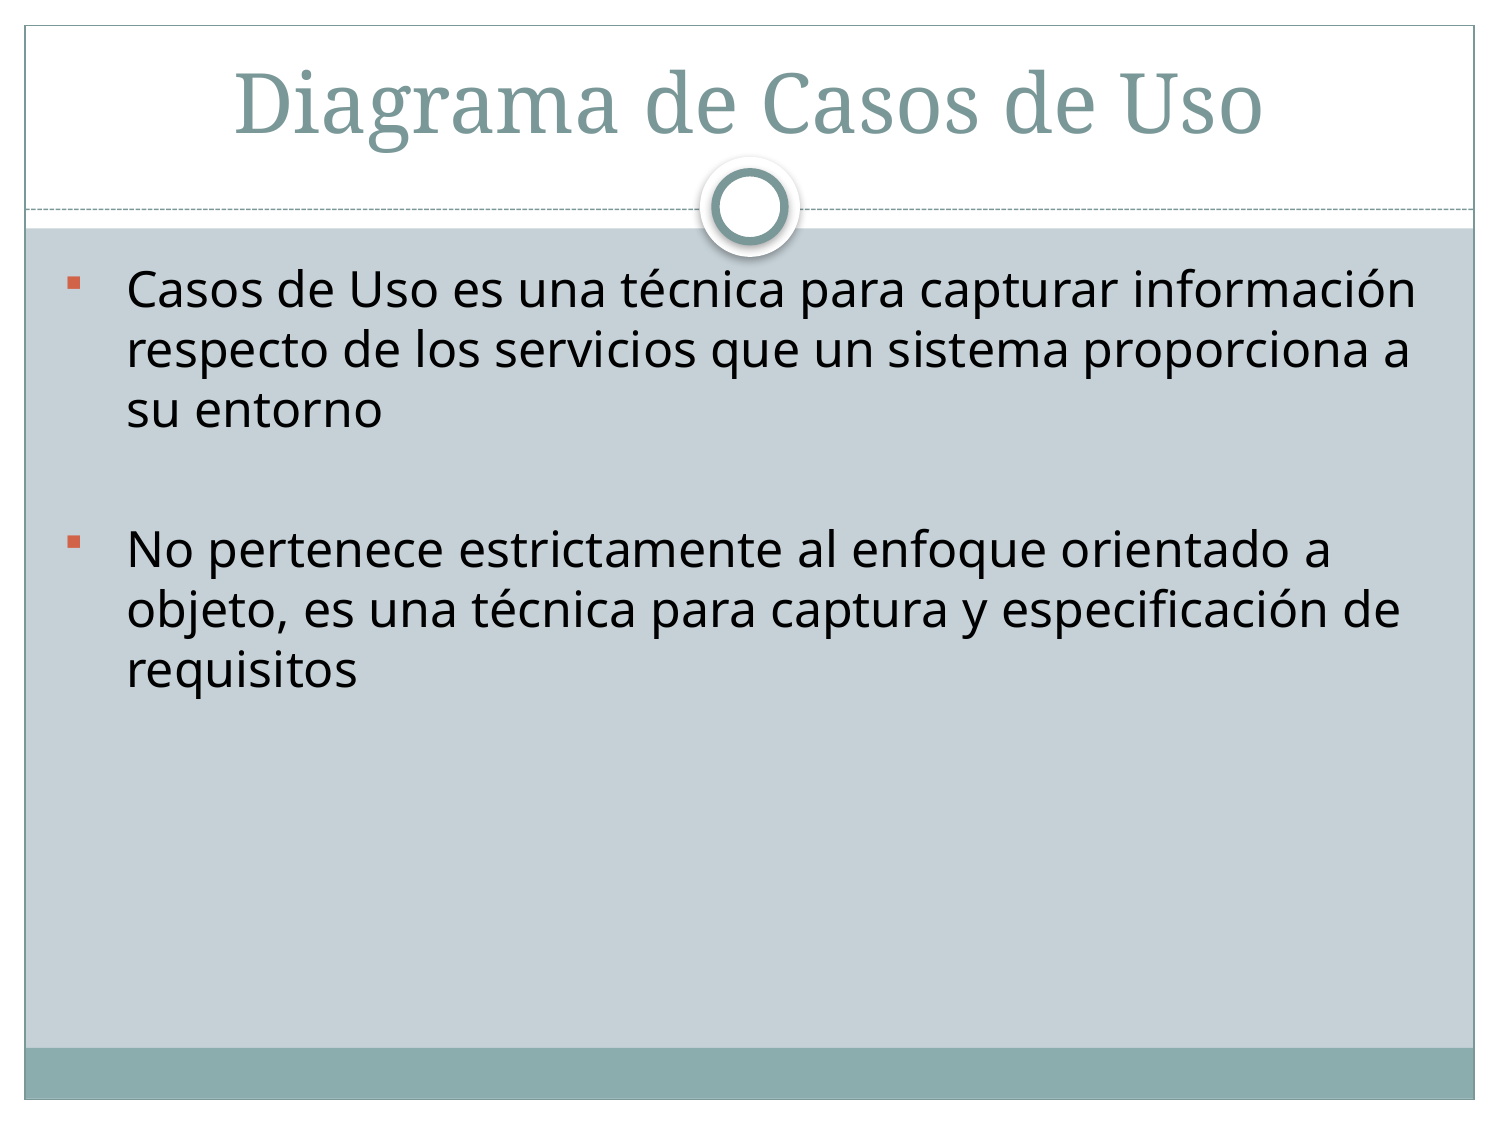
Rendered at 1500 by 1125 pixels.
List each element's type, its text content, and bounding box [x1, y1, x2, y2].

list Casos de Uso es una técnica para capturar información respecto de los servicios que un sistema proporciona a su entorno No pertenece estrictamente al enfoque orientado a objeto, es una técnica para captura y especificación de requisitos [49, 250, 1445, 1001]
title Diagrama de Casos de Uso [49, 37, 1450, 162]
